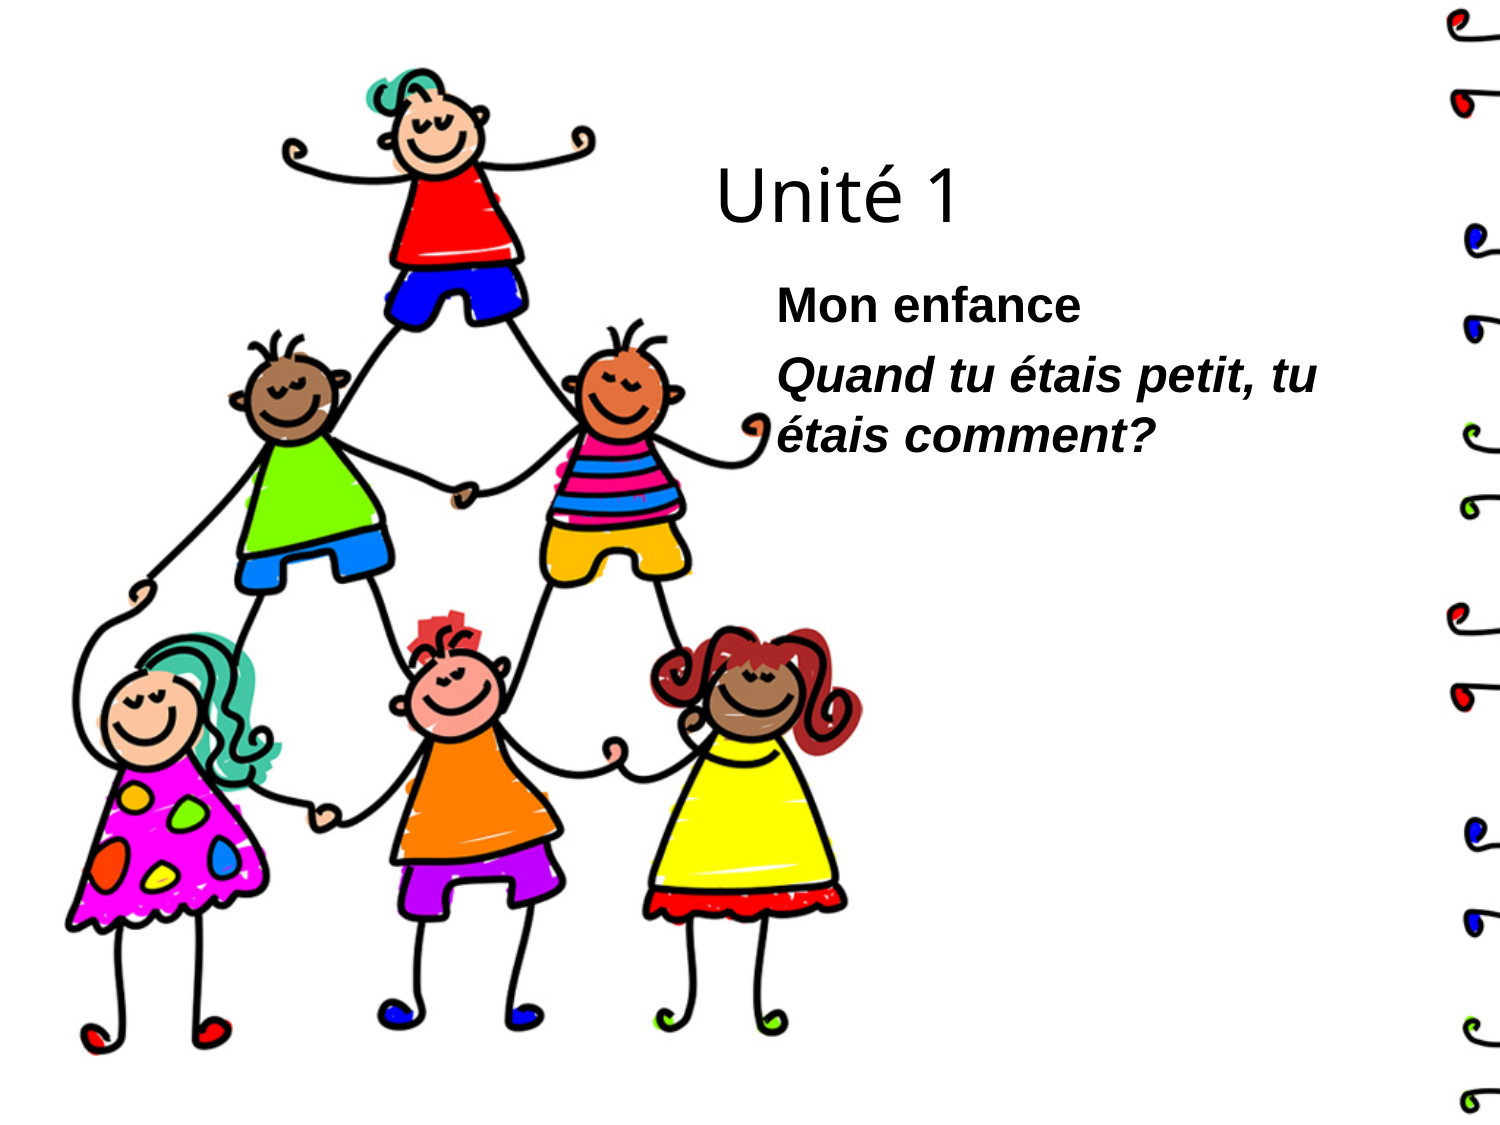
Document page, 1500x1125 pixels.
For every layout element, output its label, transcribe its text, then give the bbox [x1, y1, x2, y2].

subtitle Mon enfance Quand tu étais petit, tu étais comment? [761, 264, 1414, 486]
picture [0, 0, 1500, 1125]
title Unité 1 [699, 28, 1463, 266]
